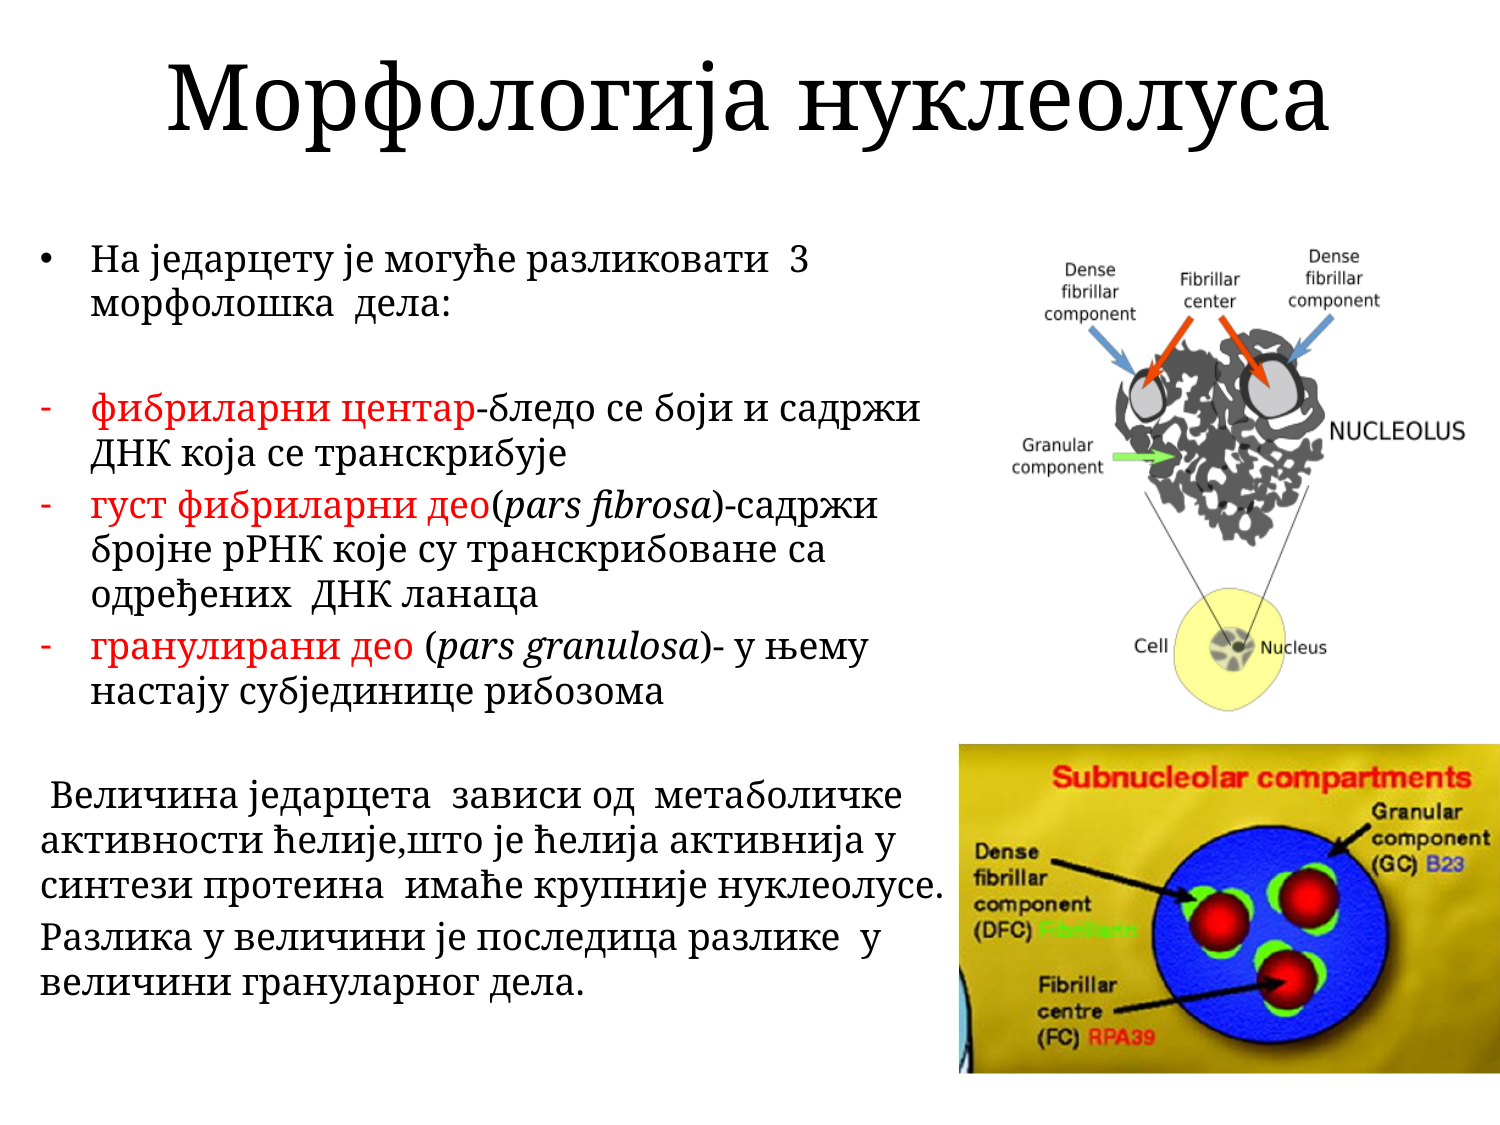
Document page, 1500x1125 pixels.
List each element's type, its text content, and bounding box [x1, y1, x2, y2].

title Морфологија нуклеолуса [75, 0, 1425, 188]
picture [957, 743, 1500, 1074]
list На једарцету је могуће разликовати 3 морфолошка дела: фибриларни центар-бледо се боји и садржи ДНК која се транскрибује густ фибриларни део(pars fibrosa)-садржи бројне рРНК које су транскрибоване са одређених ДНК ланаца гранулирани део (pars granulosa)- у њему настају субјединице рибозома Величина једарцета зависи од метаболичке активности ћелије,што је ћелија активнија у синтези протеина имаће крупније нуклеолусе. Разлика у величини је последица разлике у величини грануларног дела. [24, 174, 975, 1050]
picture [987, 224, 1476, 739]
